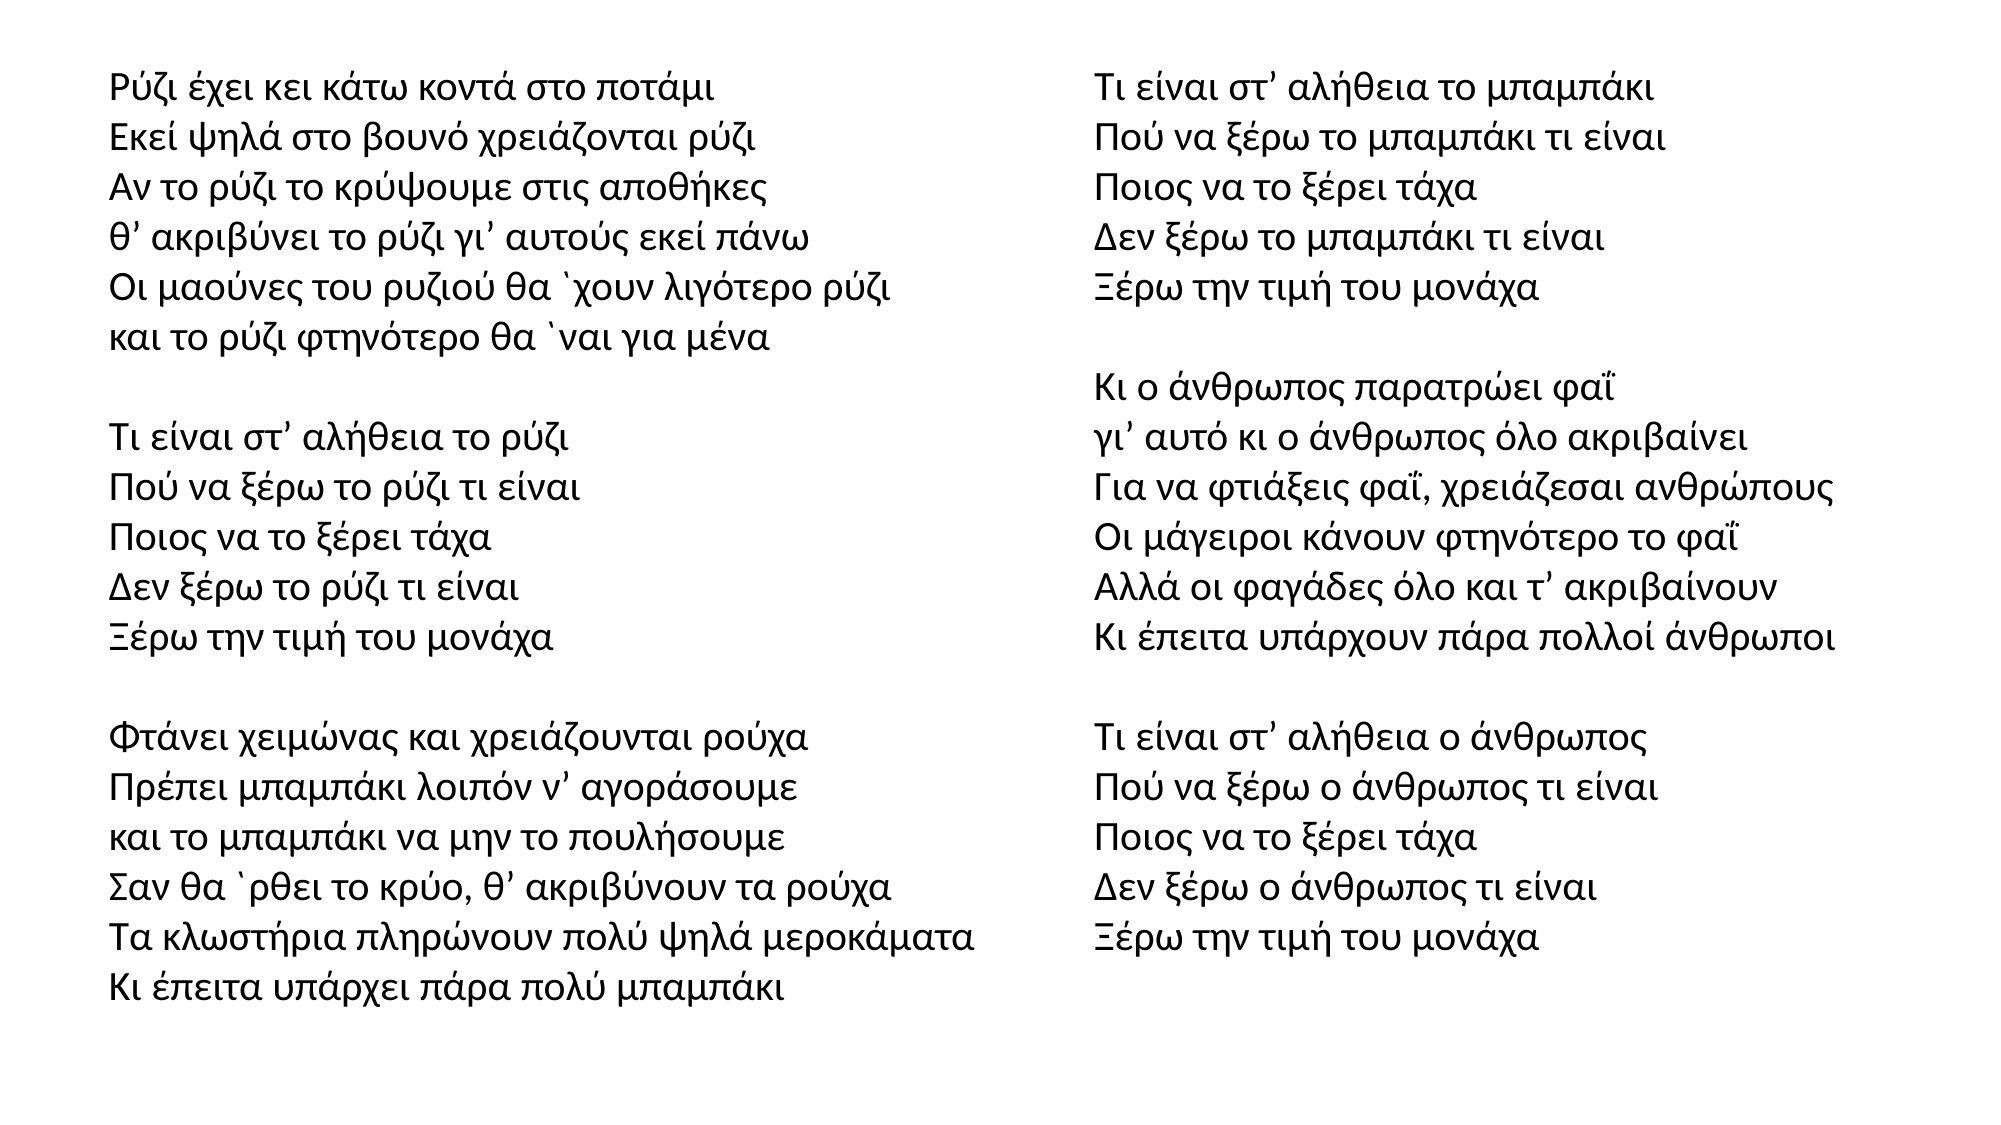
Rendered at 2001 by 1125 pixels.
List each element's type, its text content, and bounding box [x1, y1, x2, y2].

text_box Τι είναι στ’ αλήθεια το μπαμπάκι Πού να ξέρω το μπαμπάκι τι είναι Ποιος να το ξέρει τάχα Δεν ξέρω το μπαμπάκι τι είναι Ξέρω την τιμή του μονάχα Κι ο άνθρωπος παρατρώει φαΐ γι’ αυτό κι ο άνθρωπος όλο ακριβαίνει Για να φτιάξεις φαΐ, χρειάζεσαι ανθρώπους Οι μάγειροι κάνουν φτηνότερο το φαΐ Αλλά οι φαγάδες όλο και τ’ ακριβαίνουν Κι έπειτα υπάρχουν πάρα πολλοί άνθρωποι Τι είναι στ’ αλήθεια ο άνθρωπος Πού να ξέρω ο άνθρωπος τι είναι Ποιος να το ξέρει τάχα Δεν ξέρω ο άνθρωπος τι είναι Ξέρω την τιμή του μονάχα [1079, 51, 1852, 967]
text_box Ρύζι έχει κει κάτω κοντά στο ποτάμι Εκεί ψηλά στο βουνό χρειάζονται ρύζι Αν το ρύζι το κρύψουμε στις αποθήκες θ’ ακριβύνει το ρύζι γι’ αυτούς εκεί πάνω Οι μαούνες του ρυζιού θα `χουν λιγότερο ρύζι και το ρύζι φτηνότερο θα `ναι για μένα Τι είναι στ’ αλήθεια το ρύζι Πού να ξέρω το ρύζι τι είναι Ποιος να το ξέρει τάχα Δεν ξέρω το ρύζι τι είναι Ξέρω την τιμή του μονάχα Φτάνει χειμώνας και χρειάζουνται ρούχα Πρέπει μπαμπάκι λοιπόν ν’ αγοράσουμε και το μπαμπάκι να μην το πουλήσουμε Σαν θα `ρθει το κρύο, θ’ ακριβύνουν τα ρούχα Τα κλωστήρια πληρώνουν πολύ ψηλά μεροκάματα Κι έπειτα υπάρχει πάρα πολύ μπαμπάκι [94, 51, 991, 1017]
